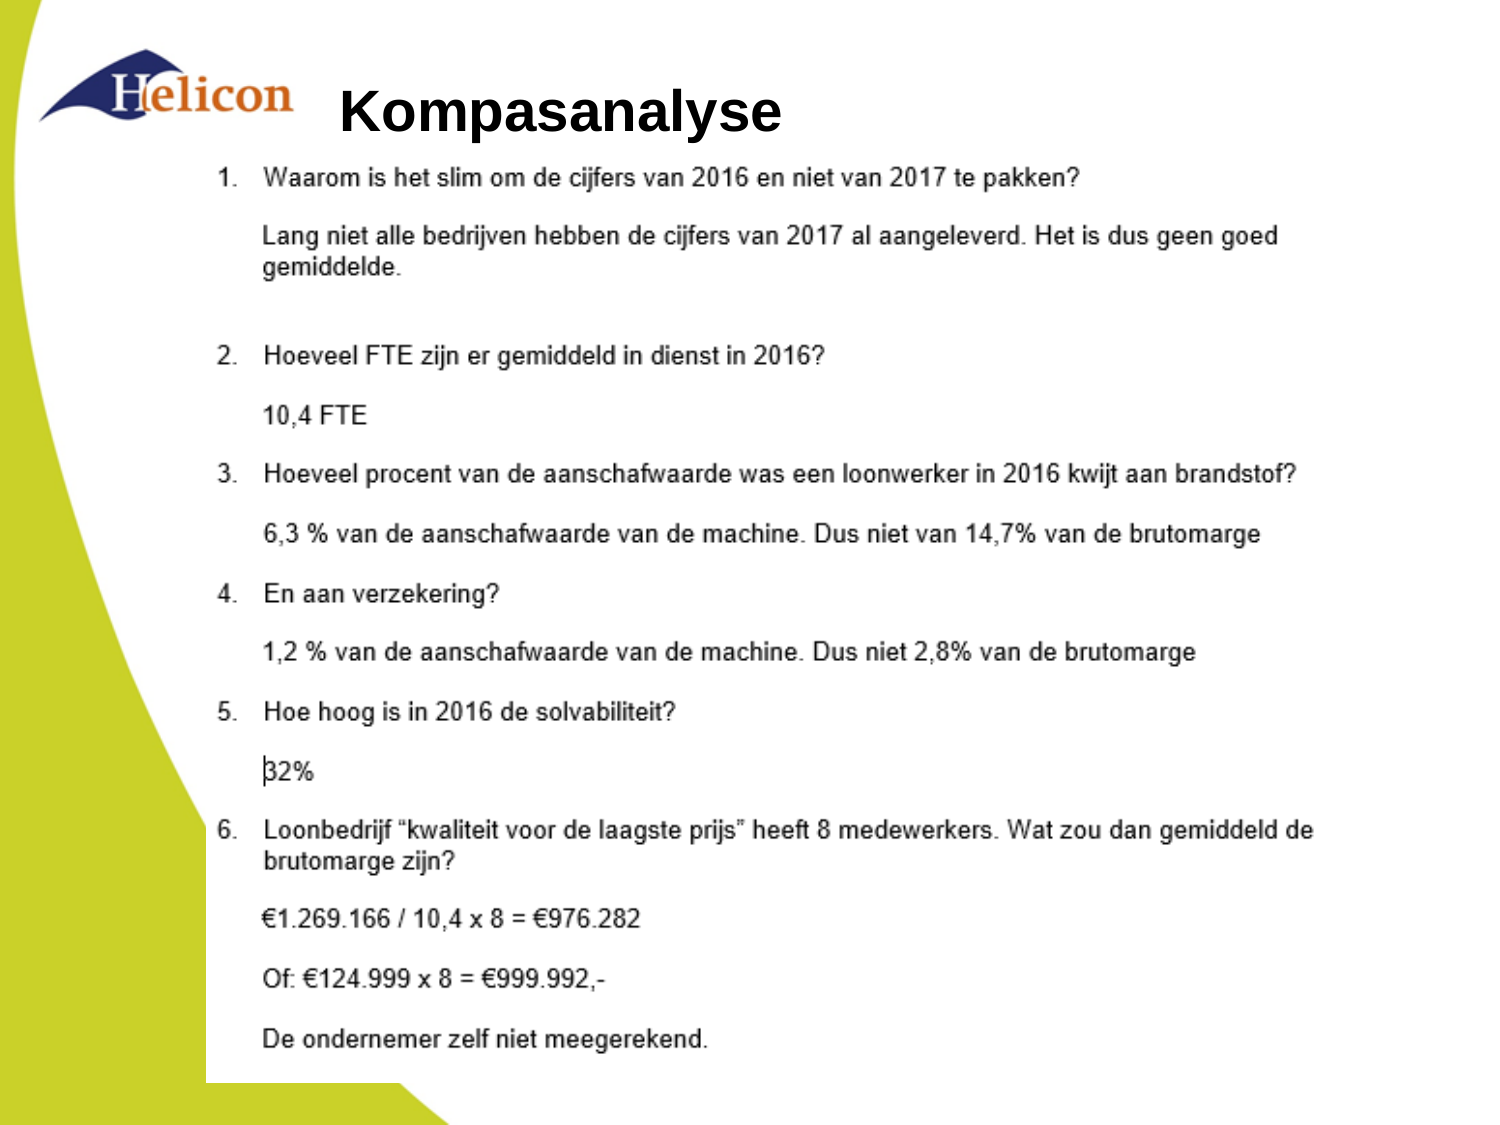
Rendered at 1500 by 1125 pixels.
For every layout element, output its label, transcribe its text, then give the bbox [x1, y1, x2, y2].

title Kompasanalyse [324, 54, 1415, 161]
picture [0, 0, 1500, 1125]
